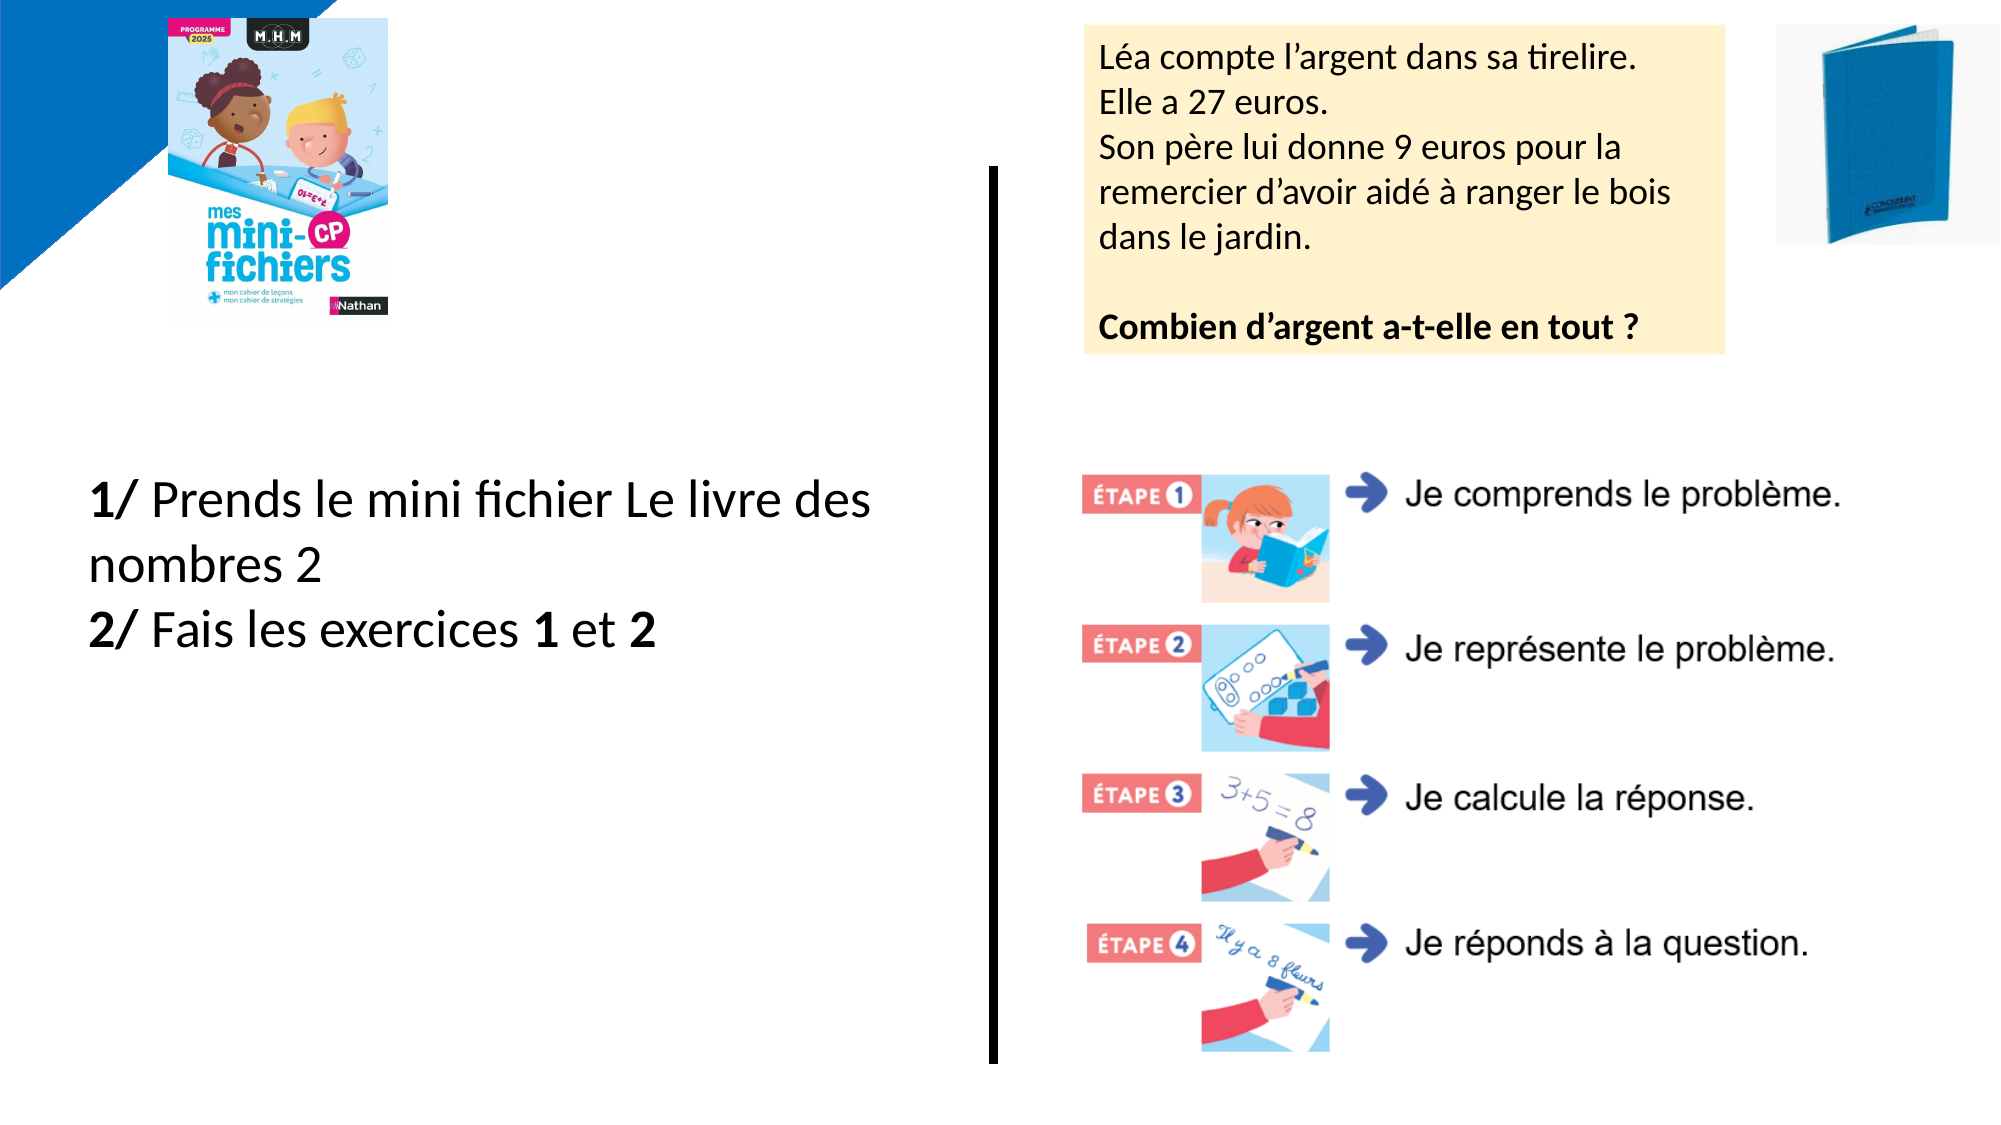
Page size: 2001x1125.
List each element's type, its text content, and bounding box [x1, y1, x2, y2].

picture [1070, 465, 1847, 1058]
text_box 1/ Prends le mini fichier Le livre des nombres 2 2/ Fais les exercices 1 et 2 [73, 456, 993, 667]
picture [1776, 24, 2000, 245]
picture [168, 18, 388, 330]
text_box Léa compte l’argent dans sa tirelire. Elle a 27 euros. Son père lui donne 9 euros pour la remercier d’avoir aidé à ranger le bois dans le jardin. Combien d’argent a-t-elle en tout ? [1084, 24, 1726, 355]
text_box [0, 0, 337, 290]
